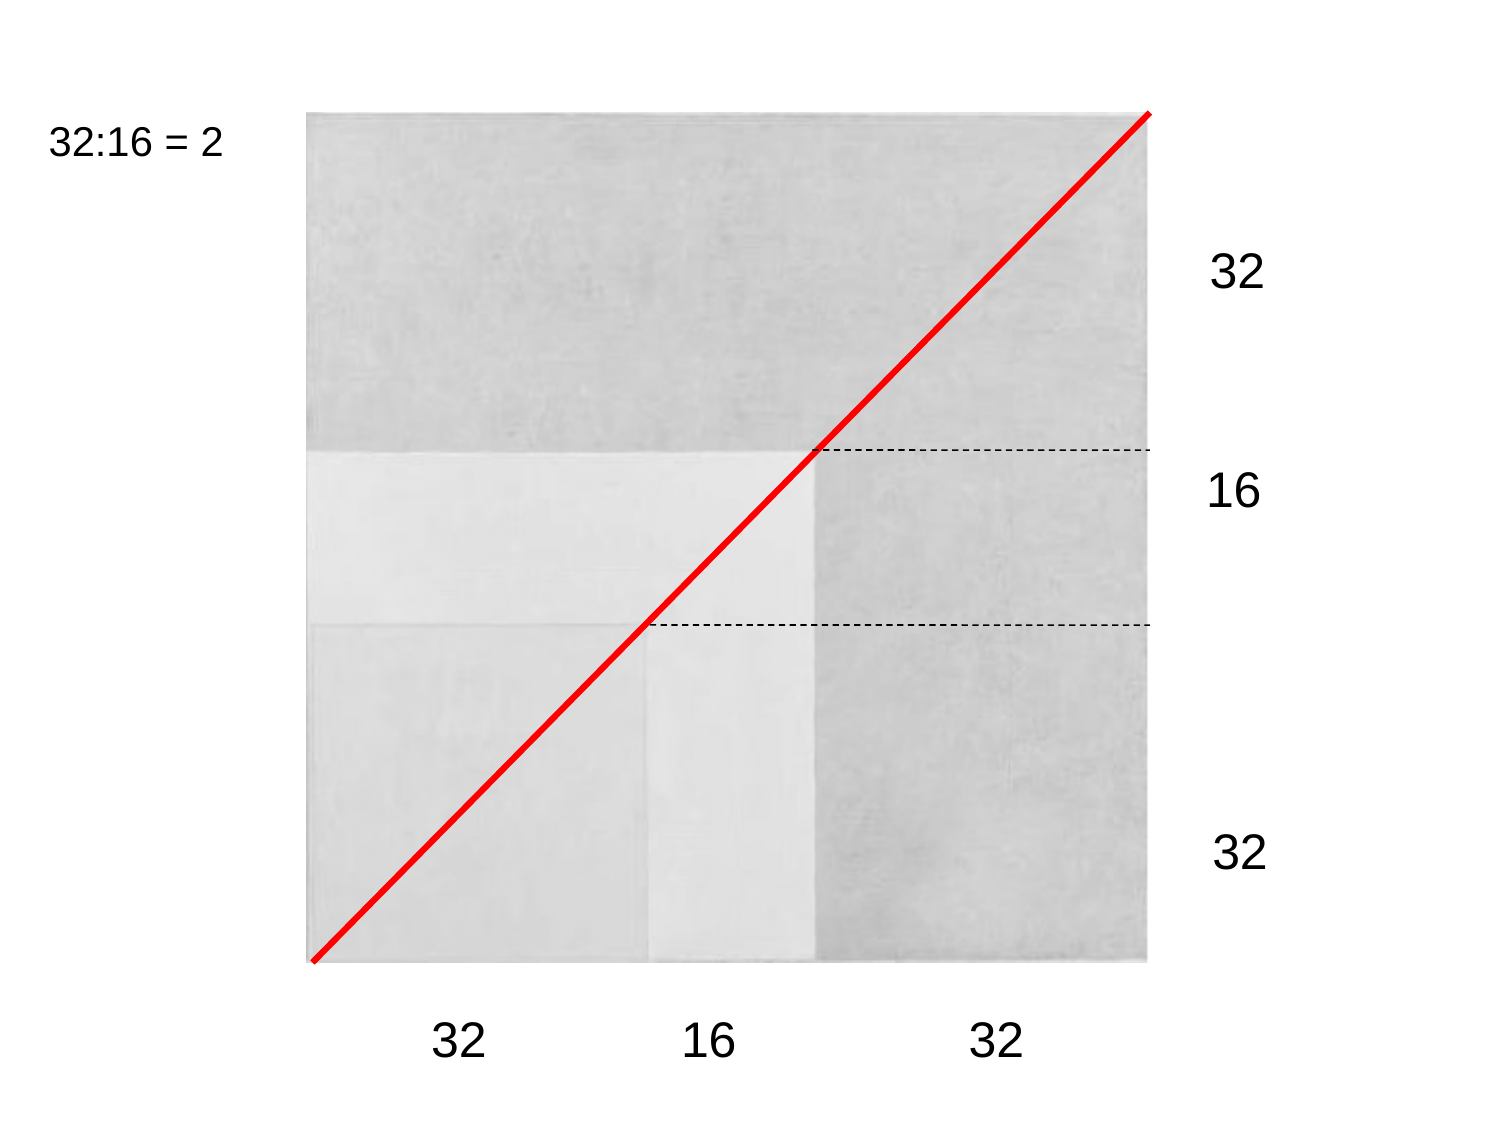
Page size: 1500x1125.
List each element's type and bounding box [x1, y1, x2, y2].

text_box [33, 107, 1284, 1075]
